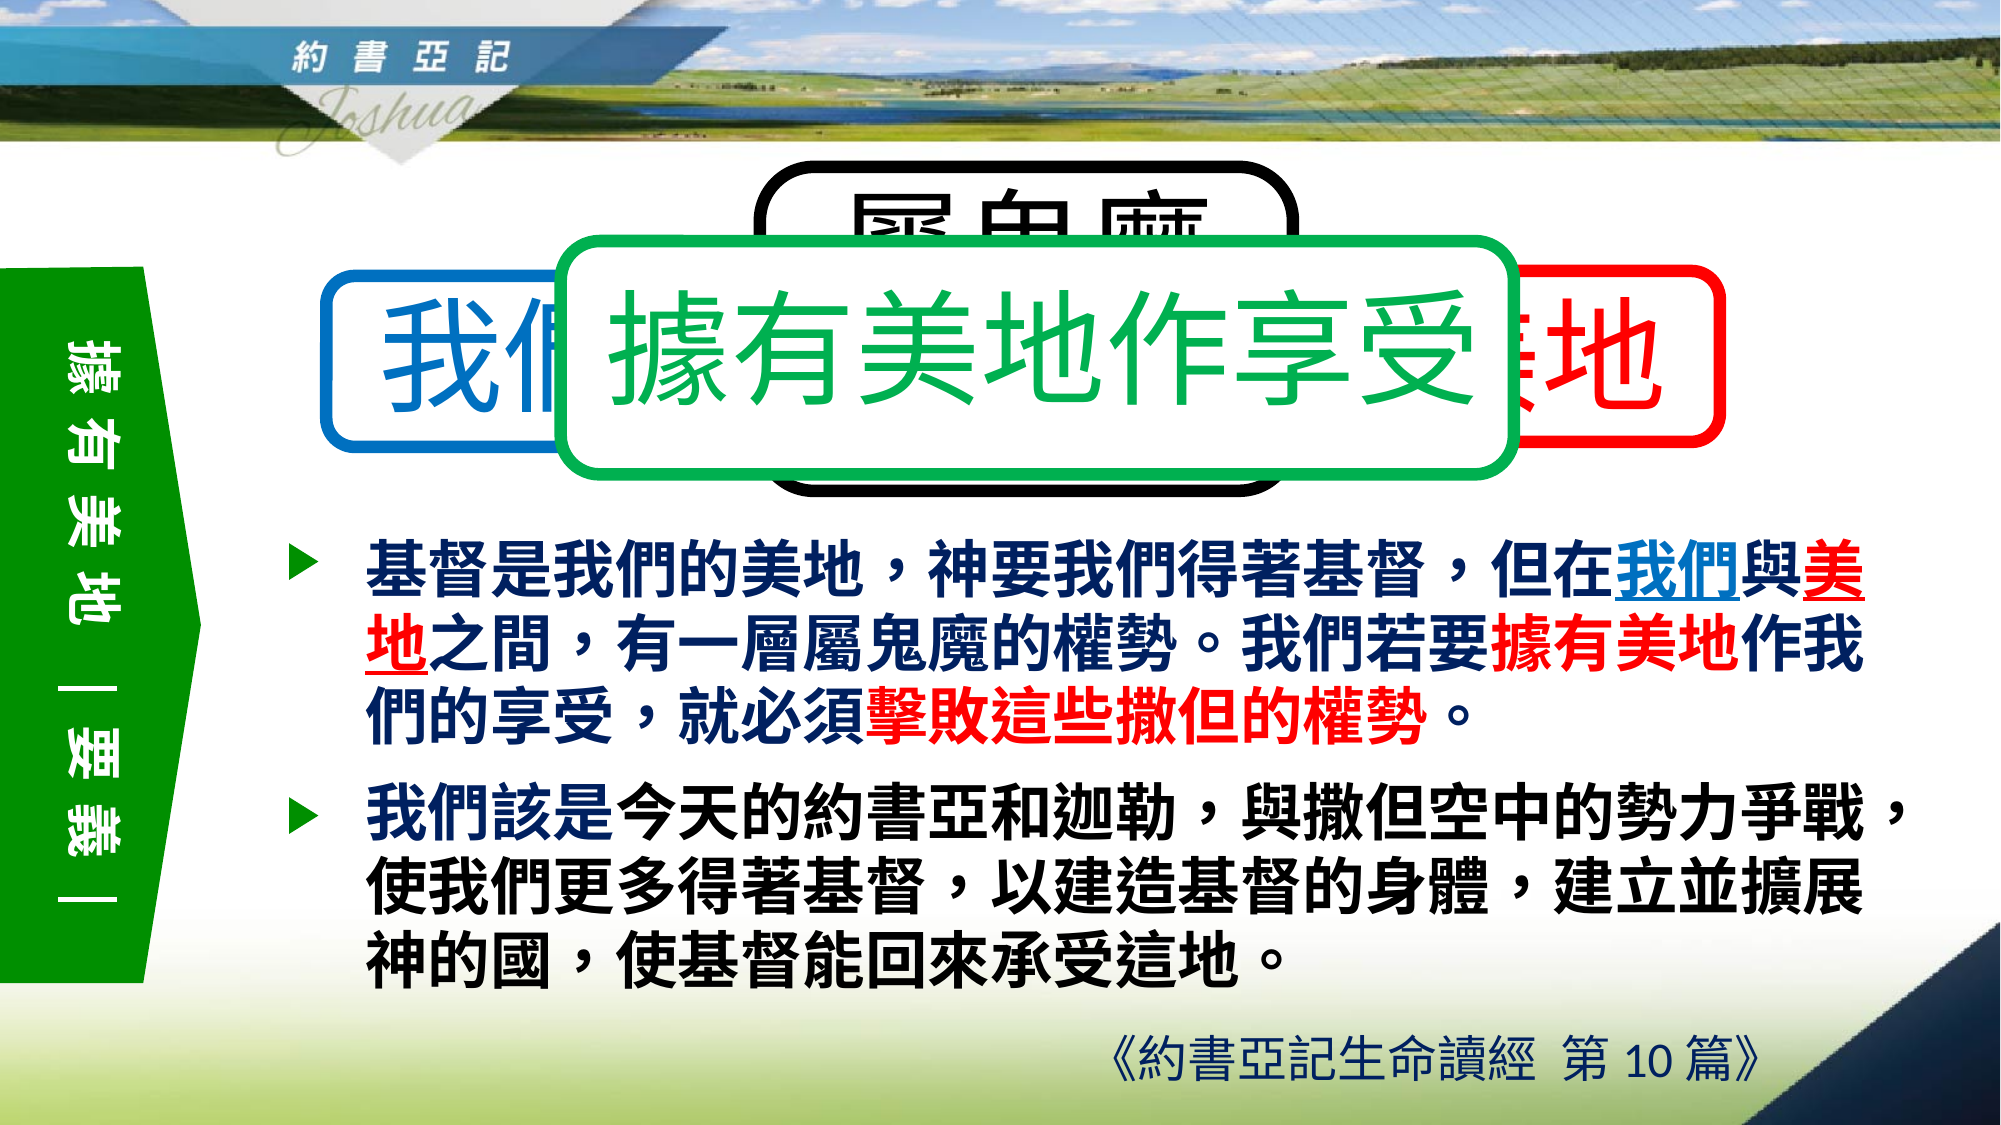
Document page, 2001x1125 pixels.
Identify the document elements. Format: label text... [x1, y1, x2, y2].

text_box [759, 162, 1293, 241]
text_box 基督是我們的美地，神要我們得著基督，但在我們與美地之間，有一層屬鬼魔的權勢。我們若要據有美地作我們的享受，就必須擊敗這些撒但的權勢。 [350, 523, 1914, 760]
text_box 我們該是今天的約書亞和迦勒，與撒但空中的勢力爭戰，使我們更多得著基督，以建造基督的身體，建立並擴展神的國，使基督能回來承受這地。 [350, 767, 1914, 1004]
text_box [759, 475, 1293, 491]
text_box 《約書亞記生命讀經 第10篇》 [1073, 1020, 1820, 1095]
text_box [1614, 270, 1720, 442]
text_box [287, 541, 321, 582]
picture [0, 0, 2001, 1125]
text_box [473, 241, 1614, 475]
text_box [0, 265, 202, 985]
text_box [287, 795, 321, 836]
text_box 據有美地 要義 [38, 324, 137, 915]
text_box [326, 270, 473, 447]
